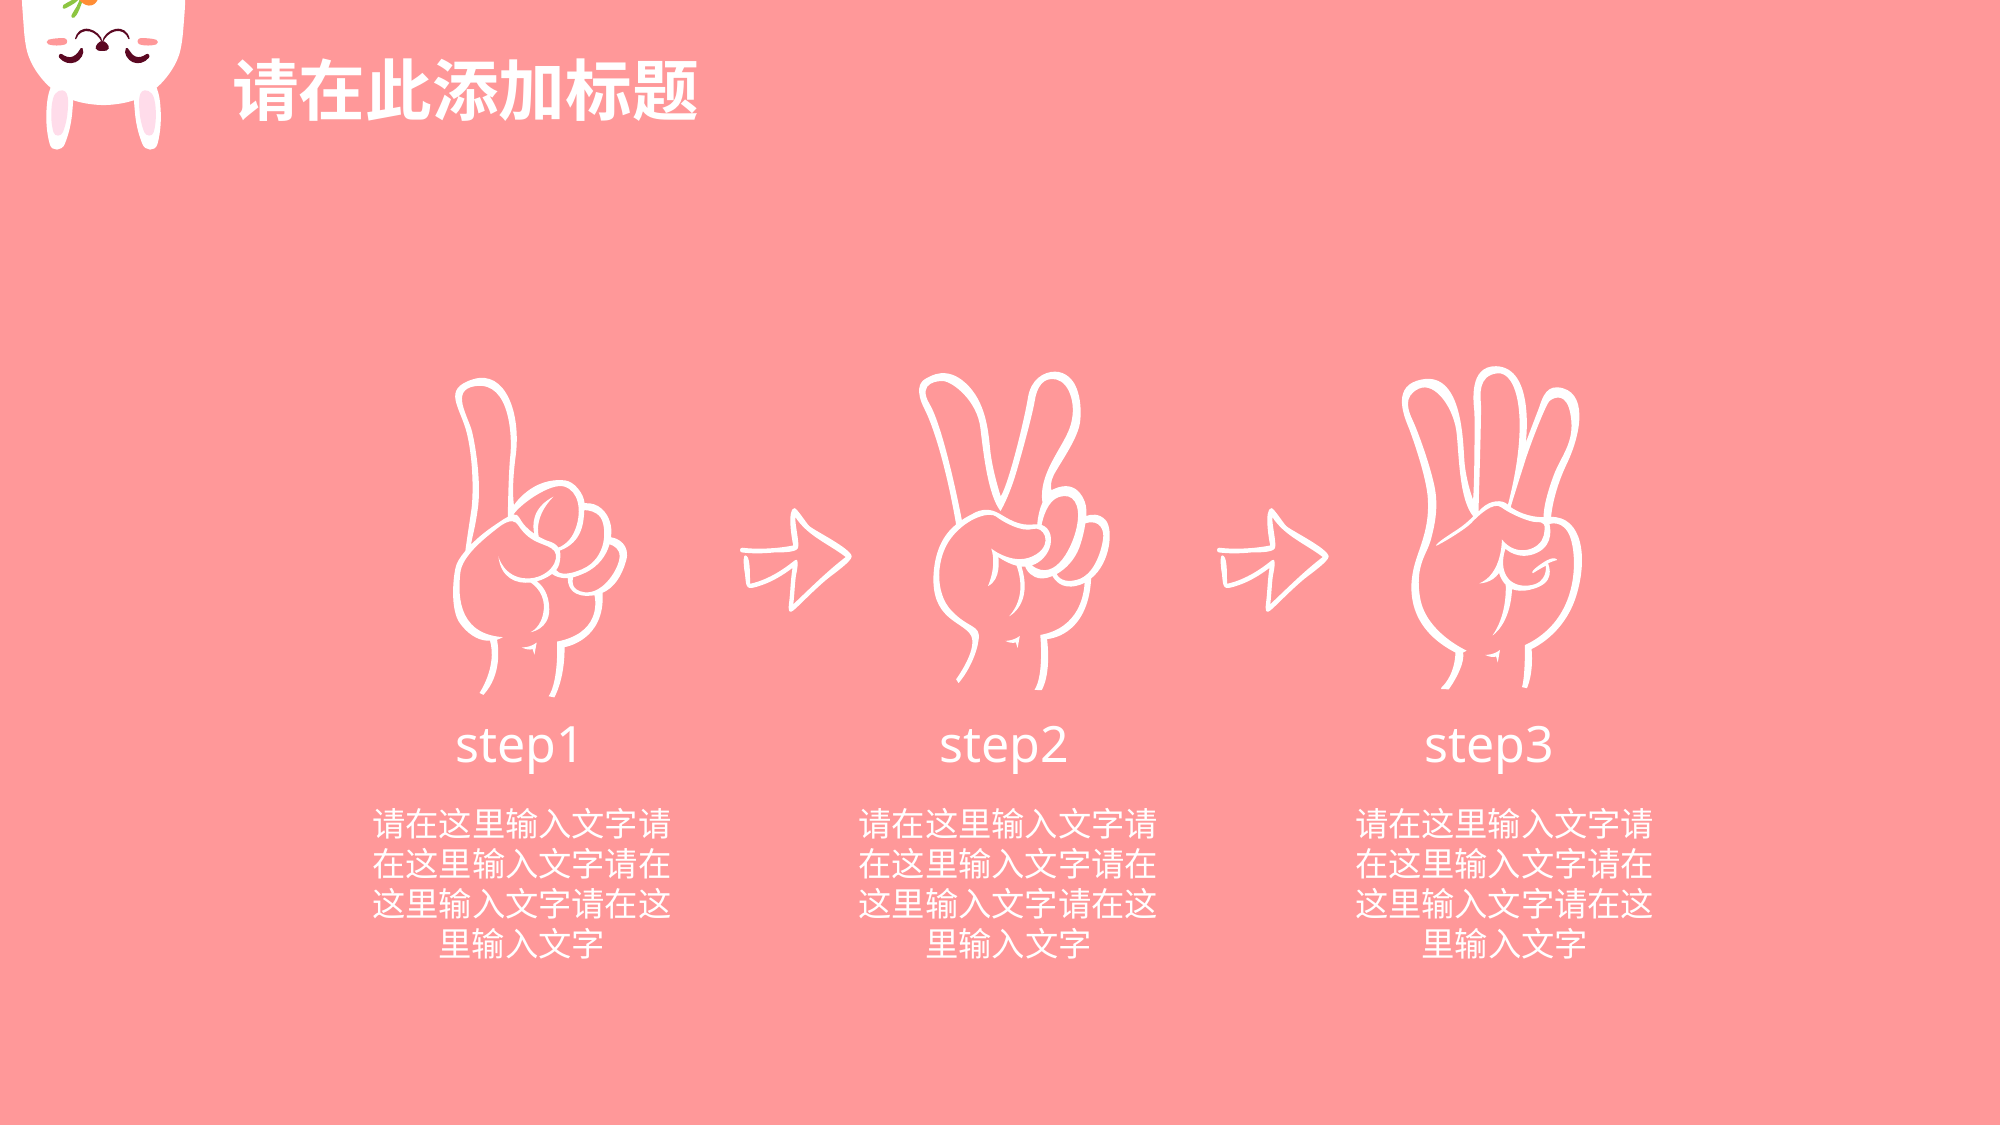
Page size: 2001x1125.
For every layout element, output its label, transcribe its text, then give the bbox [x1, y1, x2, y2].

text_box [740, 508, 852, 612]
text_box 请在这里输入文字请在这里输入文字请在这里输入文字请在这里输入文字 [835, 795, 1182, 971]
text_box 请在这里输入文字请在这里输入文字请在这里输入文字请在这里输入文字 [1331, 795, 1678, 971]
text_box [21, 0, 186, 153]
text_box 请在此添加标题 [209, 41, 722, 137]
text_box step1 [440, 705, 631, 780]
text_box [915, 365, 1114, 691]
text_box step2 [924, 705, 1115, 780]
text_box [1391, 365, 1589, 690]
text_box step3 [1409, 705, 1600, 780]
text_box [1217, 508, 1329, 612]
text_box 请在这里输入文字请在这里输入文字请在这里输入文字请在这里输入文字 [348, 795, 695, 971]
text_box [440, 369, 631, 698]
